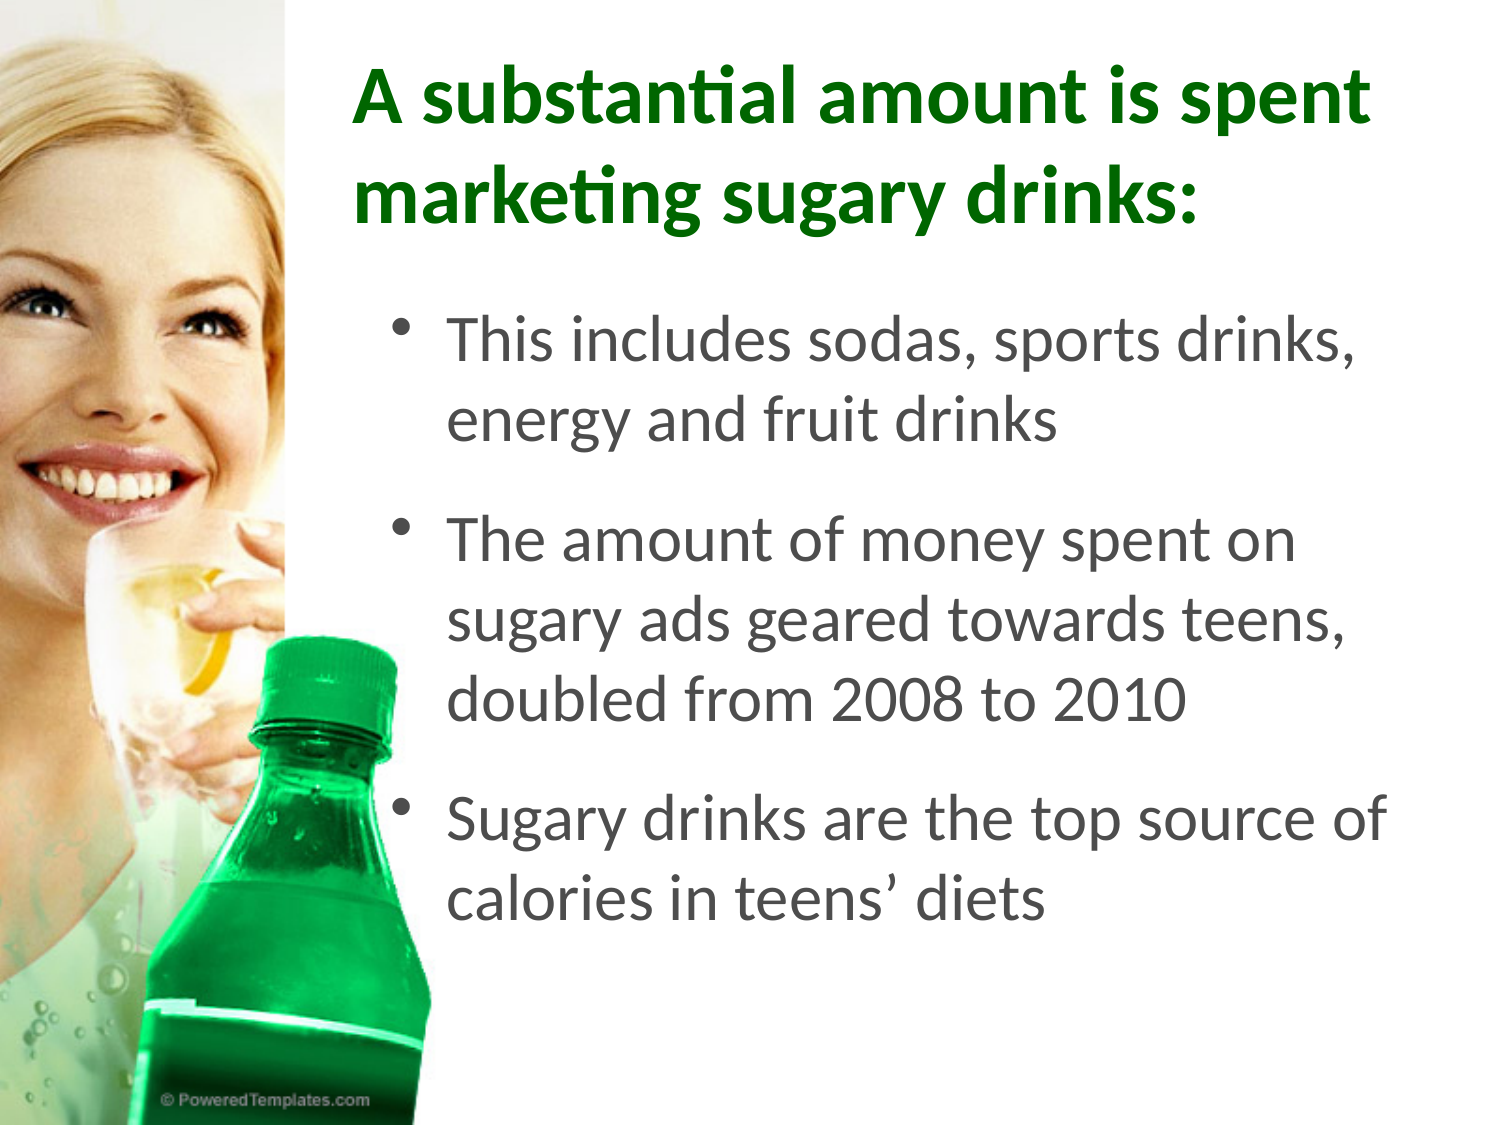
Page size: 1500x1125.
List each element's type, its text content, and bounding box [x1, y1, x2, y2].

title A substantial amount is spent marketing sugary drinks: [337, 42, 1438, 238]
list This includes sodas, sports drinks, energy and fruit drinks The amount of money spent on sugary ads geared towards teens, doubled from 2008 to 2010 Sugary drinks are the top source of calories in teens’ diets [375, 287, 1438, 1050]
picture [0, 0, 1500, 1125]
